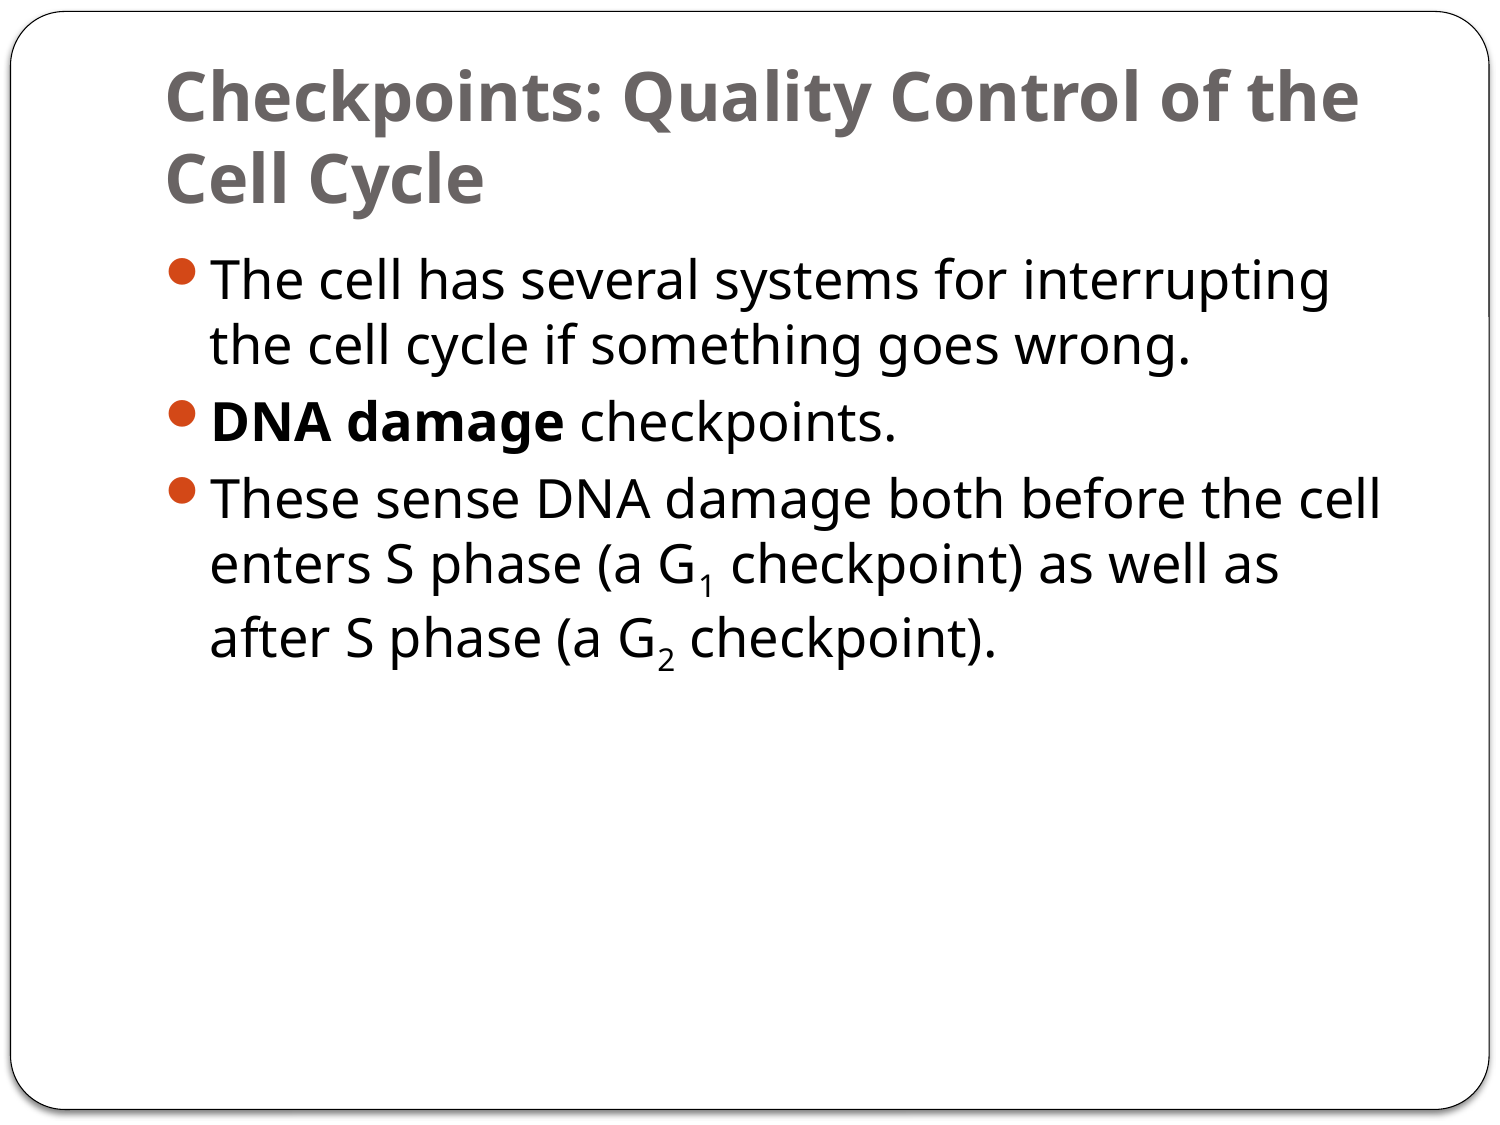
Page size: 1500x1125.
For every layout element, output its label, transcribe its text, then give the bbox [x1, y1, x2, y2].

list The cell has several systems for interrupting the cell cycle if something goes wrong. DNA damage checkpoints. These sense DNA damage both before the cell enters S phase (a G1 checkpoint) as well as after S phase (a G2 checkpoint). [150, 237, 1425, 988]
title Checkpoints: Quality Control of the Cell Cycle [150, 45, 1425, 233]
